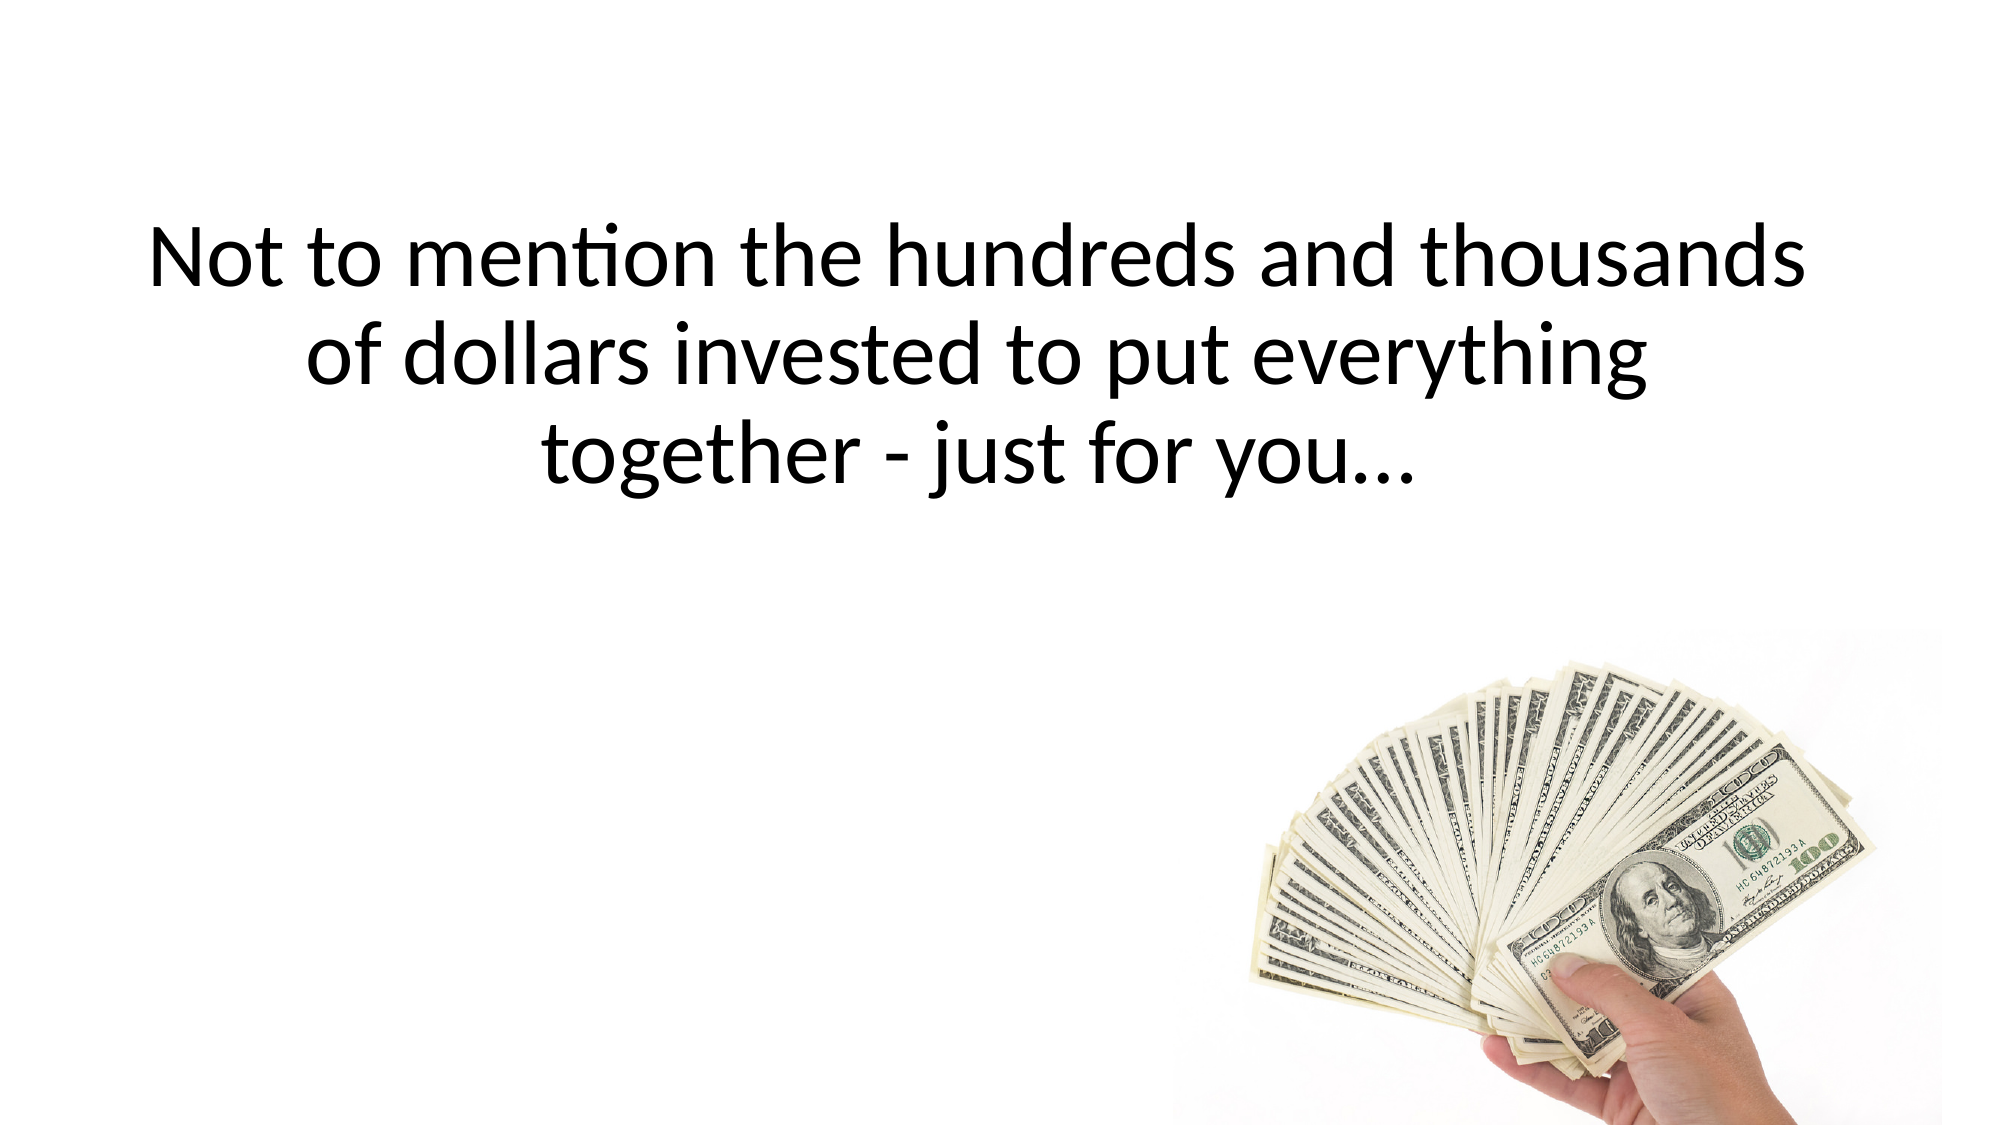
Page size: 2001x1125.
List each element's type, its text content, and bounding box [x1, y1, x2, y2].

list Not to mention the hundreds and thousands of dollars invested to put everything together - just for you… [120, 199, 1836, 914]
picture [1173, 629, 1942, 1125]
